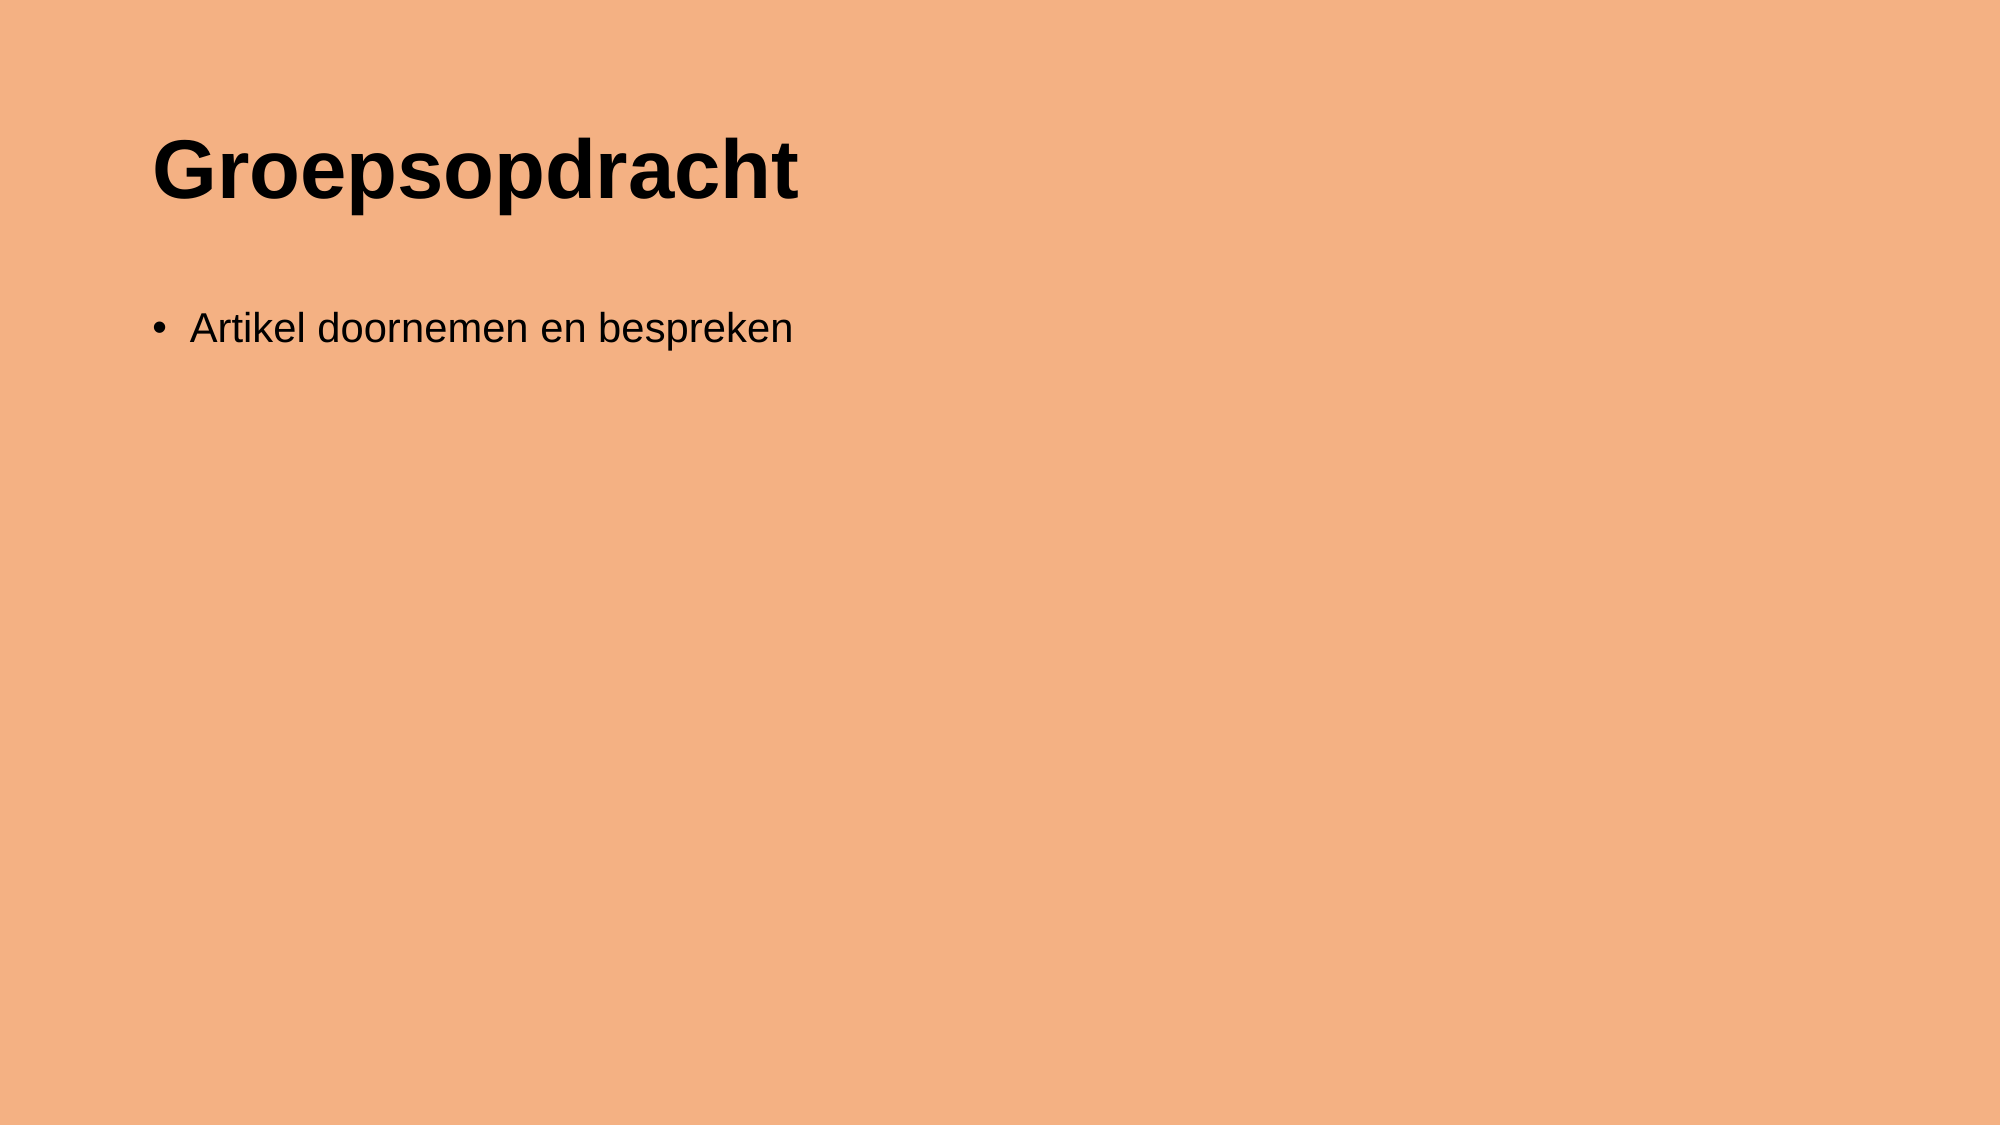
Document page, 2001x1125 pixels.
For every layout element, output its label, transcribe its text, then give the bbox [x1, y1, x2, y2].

list Artikel doornemen en bespreken [137, 299, 1863, 1014]
title Groepsopdracht [137, 59, 1863, 278]
